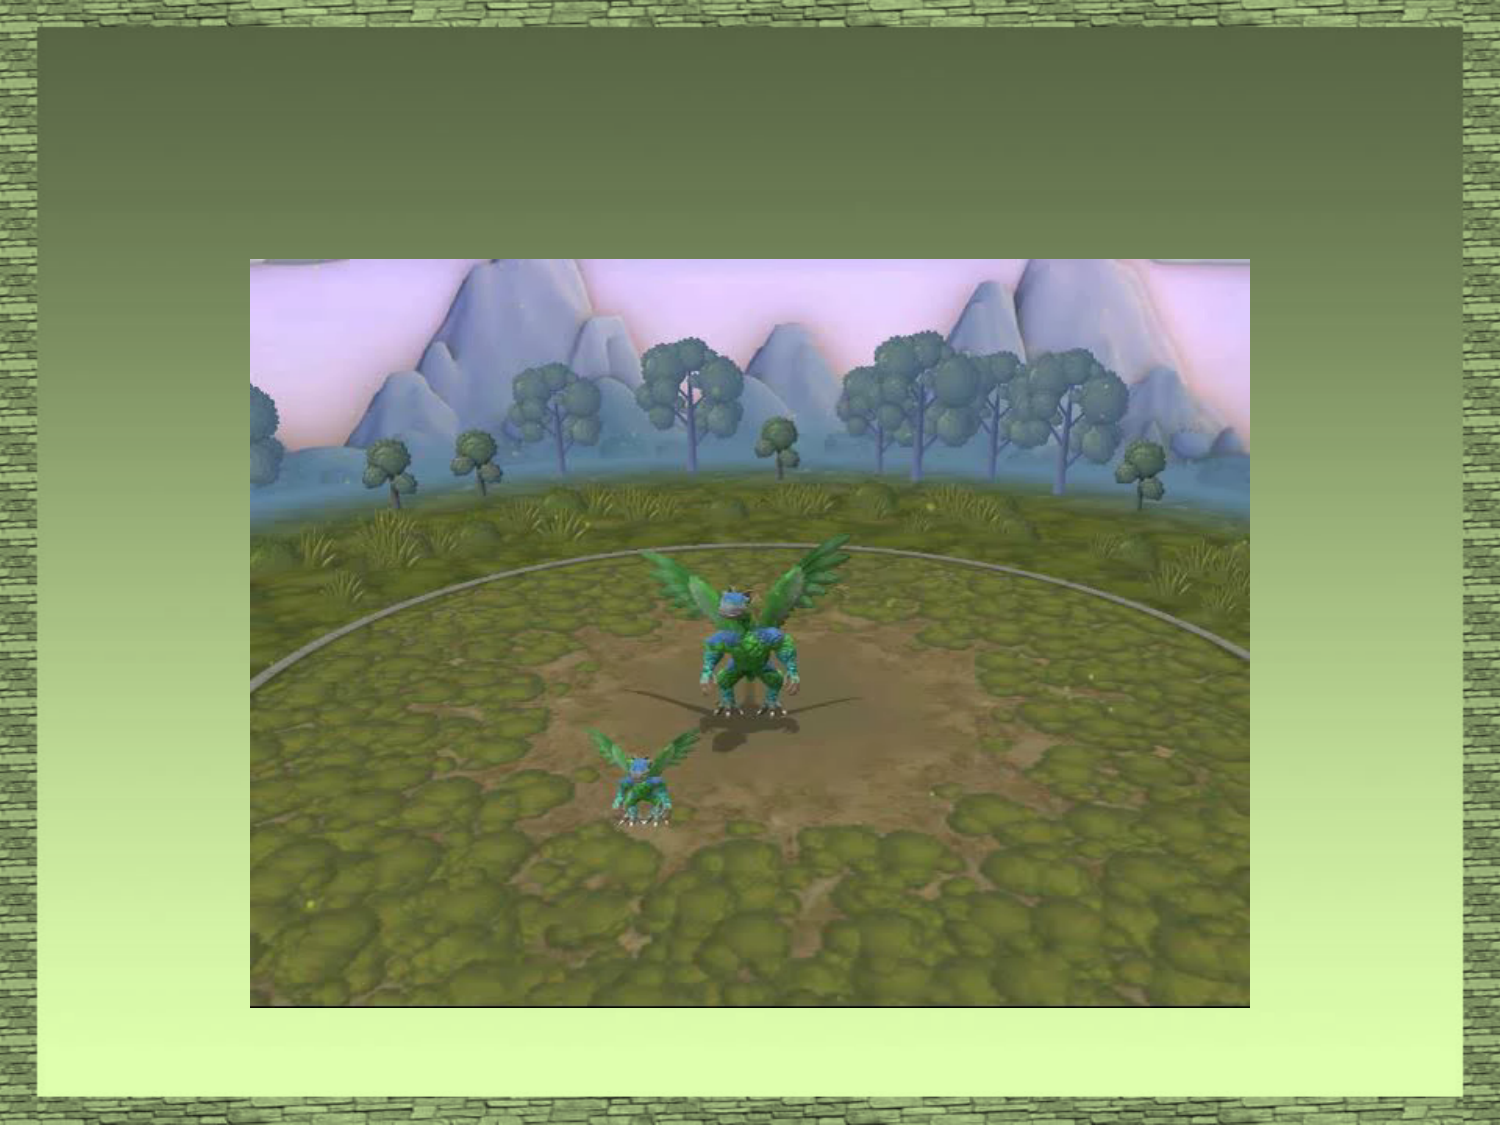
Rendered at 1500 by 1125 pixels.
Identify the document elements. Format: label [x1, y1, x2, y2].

list [249, 258, 1251, 1009]
